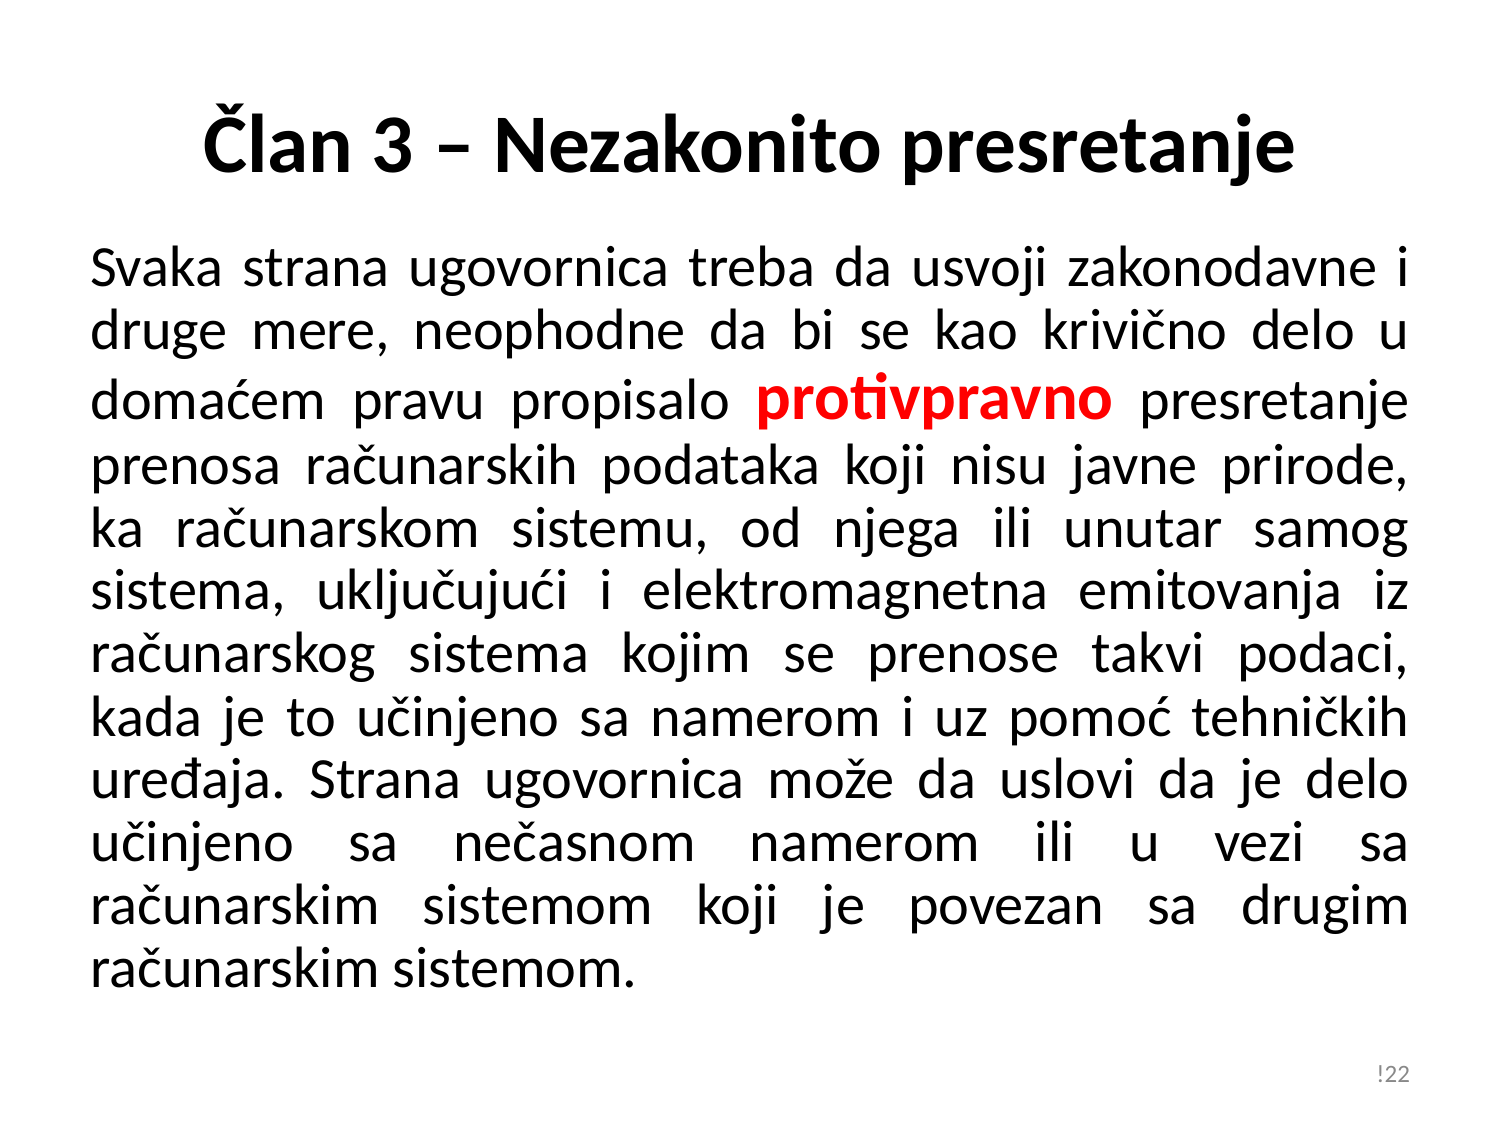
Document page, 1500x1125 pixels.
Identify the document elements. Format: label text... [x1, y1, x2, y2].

title Član 3 – Nezakonito presretanje [74, 44, 1426, 228]
slide_number !22 [1074, 1042, 1425, 1103]
list Svaka strana ugovornica treba da usvoji zakonodavne i druge mere, neophodne da bi se kao krivično delo u domaćem pravu propisalo protivpravno presretanje prenosa računarskih podataka koji nisu javne prirode, ka računarskom sistemu, od njega ili unutar samog sistema, uključujući i elektromagnetna emitovanja iz računarskog sistema kojim se prenose takvi podaci, kada je to učinjeno sa namerom i uz pomoć tehničkih uređaja. Strana ugovornica može da uslovi da je delo učinjeno sa nečasnom namerom ili u vezi sa računarskim sistemom koji je povezan sa drugim računarskim sistemom. [74, 228, 1426, 972]
